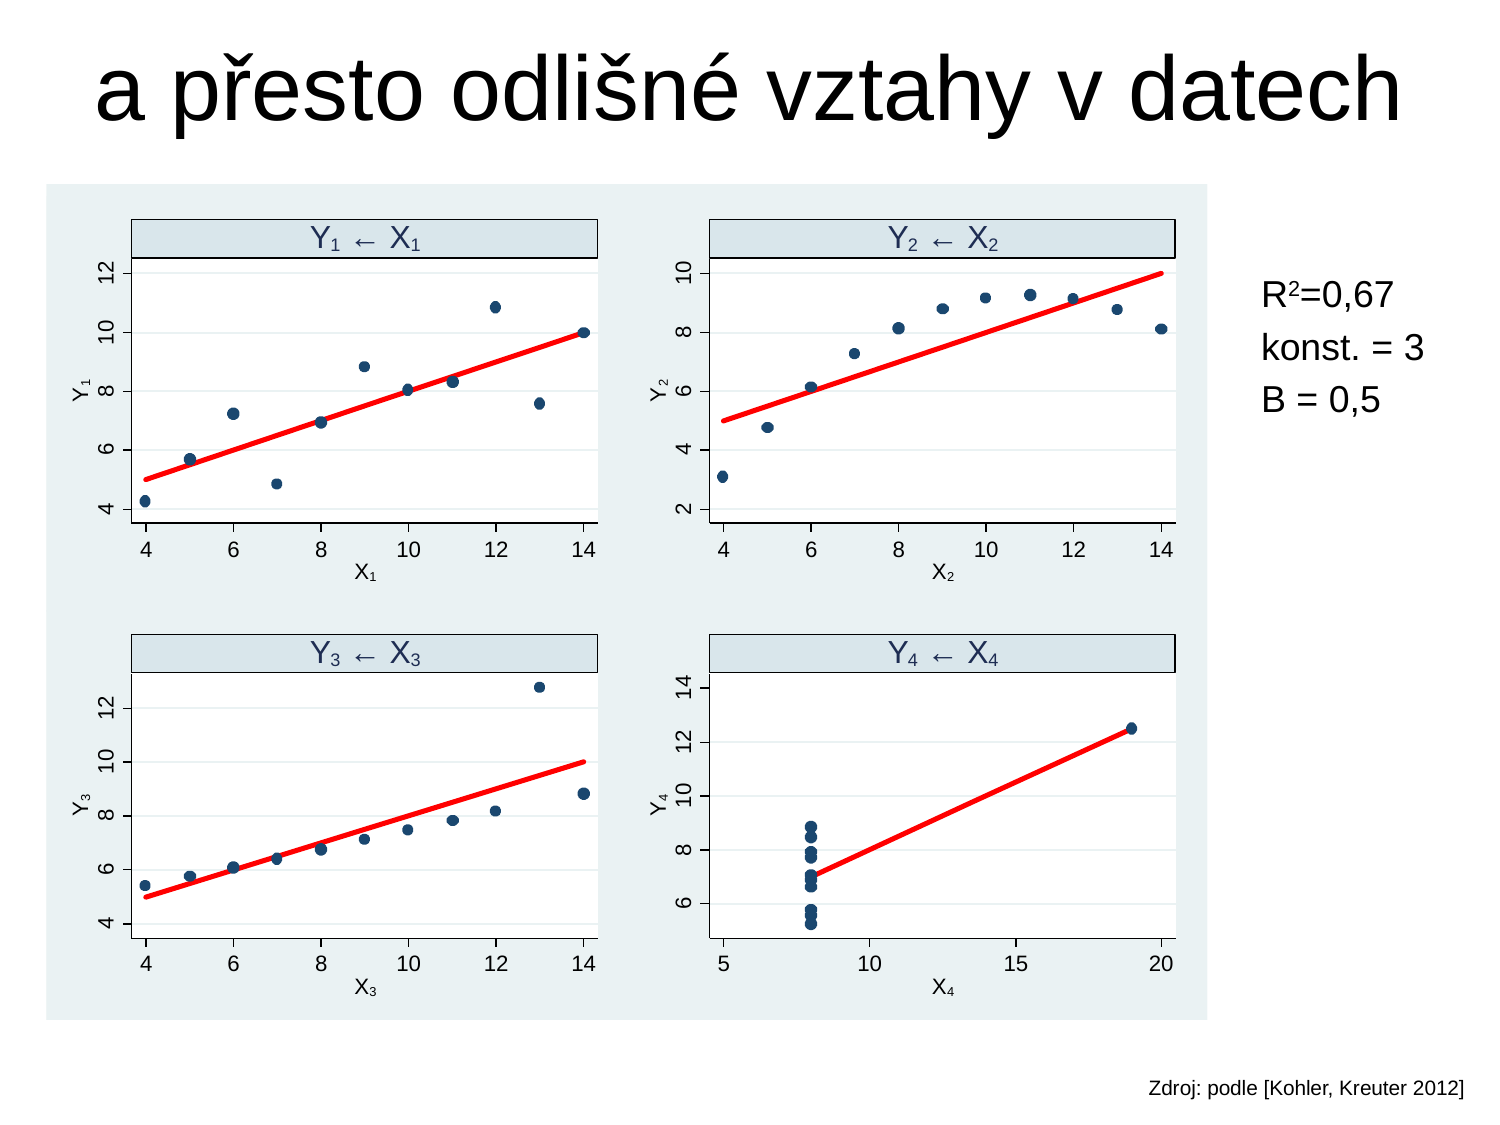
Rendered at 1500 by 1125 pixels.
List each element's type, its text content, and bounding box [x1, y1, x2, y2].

text_box Zdroj: podle [Kohler, Kreuter 2012] [1133, 1066, 1500, 1107]
list R2=0,67 konst. = 3 B = 0,5 [1246, 262, 1471, 1005]
title a přesto odlišné vztahy v datech [75, 19, 1425, 149]
picture [46, 184, 1208, 1020]
